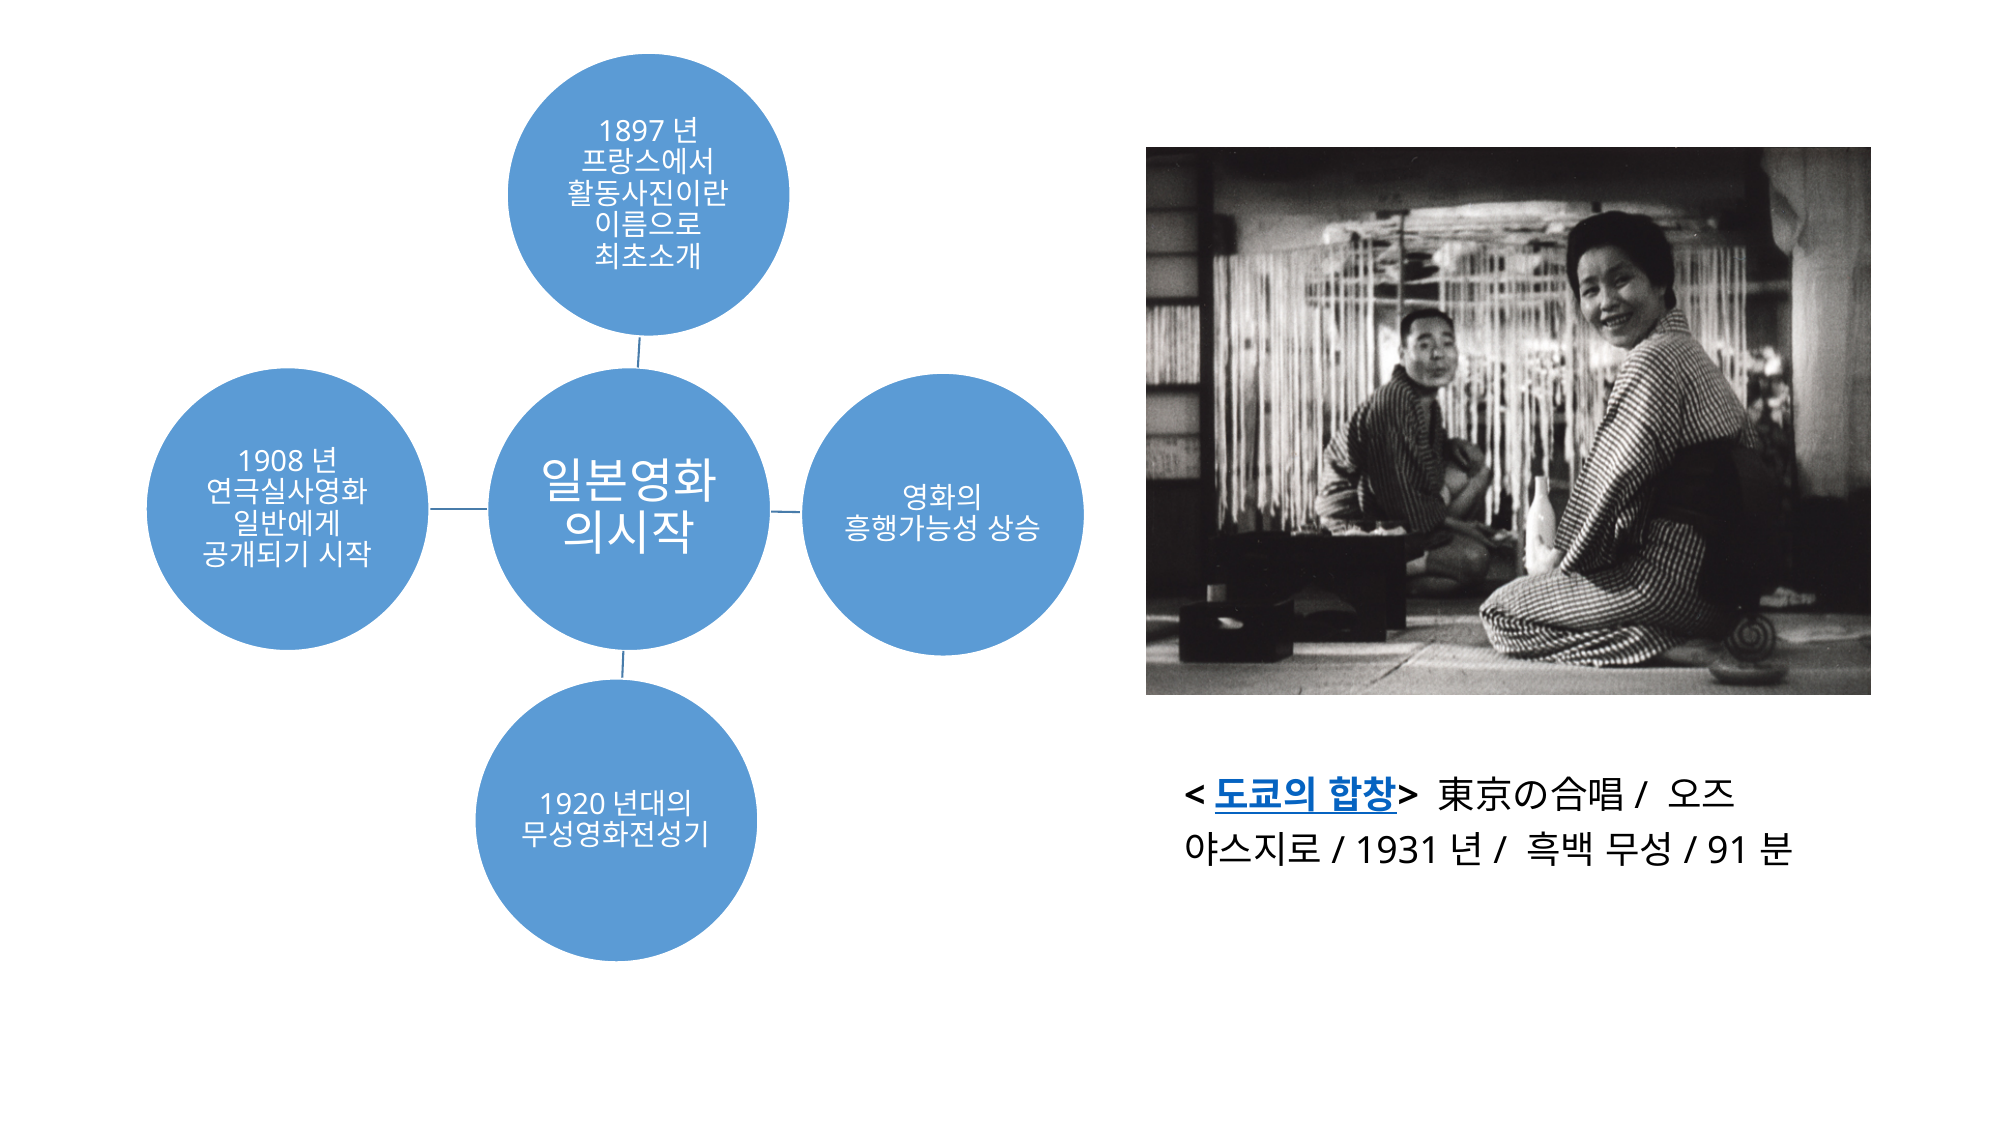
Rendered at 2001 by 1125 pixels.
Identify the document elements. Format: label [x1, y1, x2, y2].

list [38, 36, 1953, 1067]
picture [1145, 147, 1871, 695]
